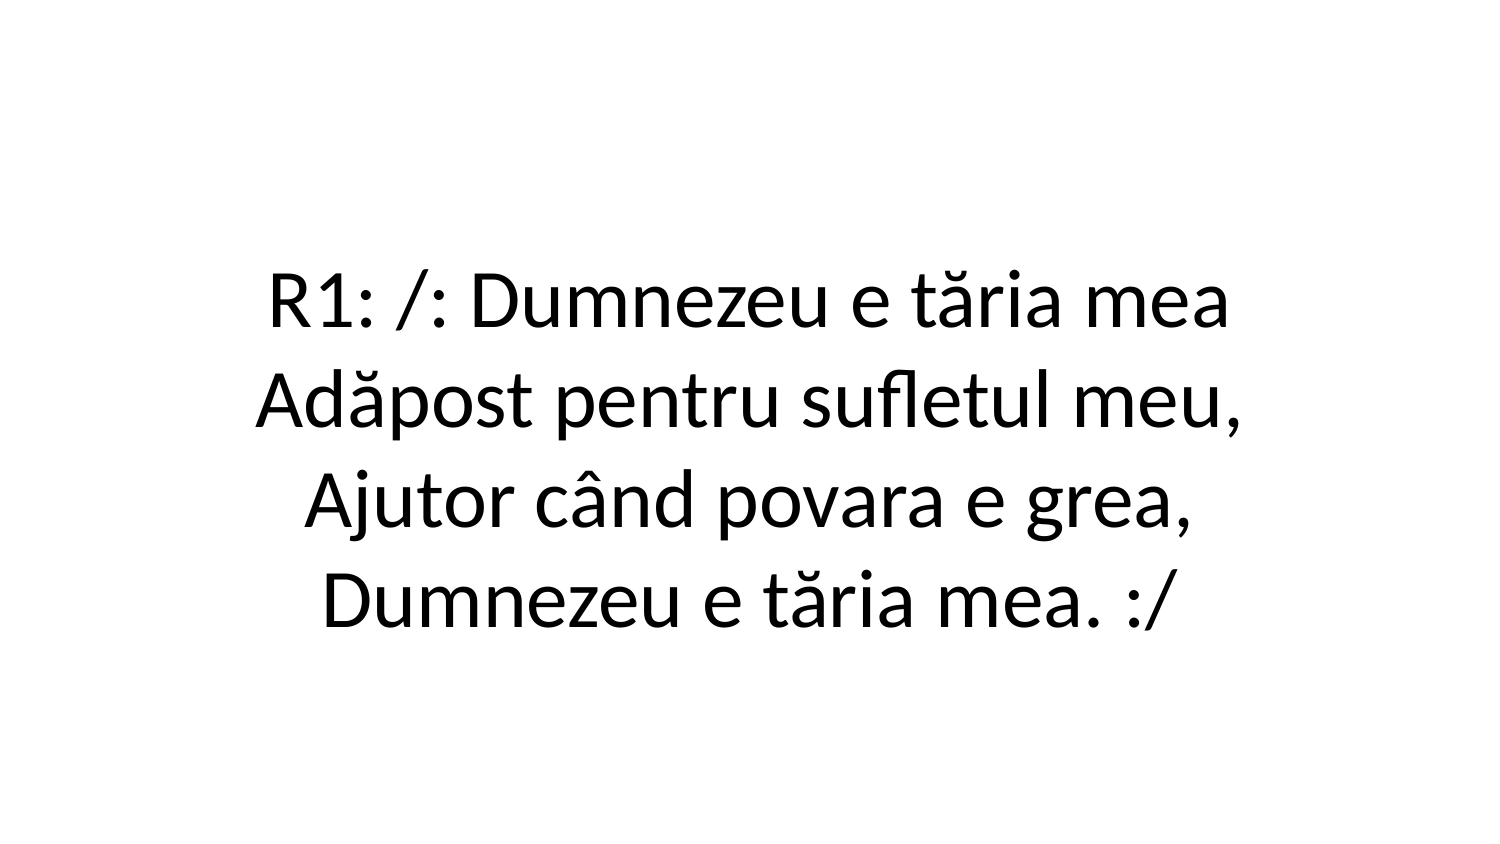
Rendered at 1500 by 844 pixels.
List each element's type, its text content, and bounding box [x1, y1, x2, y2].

text_box R1: /: Dumnezeu e tăria mea Adăpost pentru sufletul meu, Ajutor când povara e grea, Dumnezeu e tăria mea. :/ [240, 192, 1260, 652]
